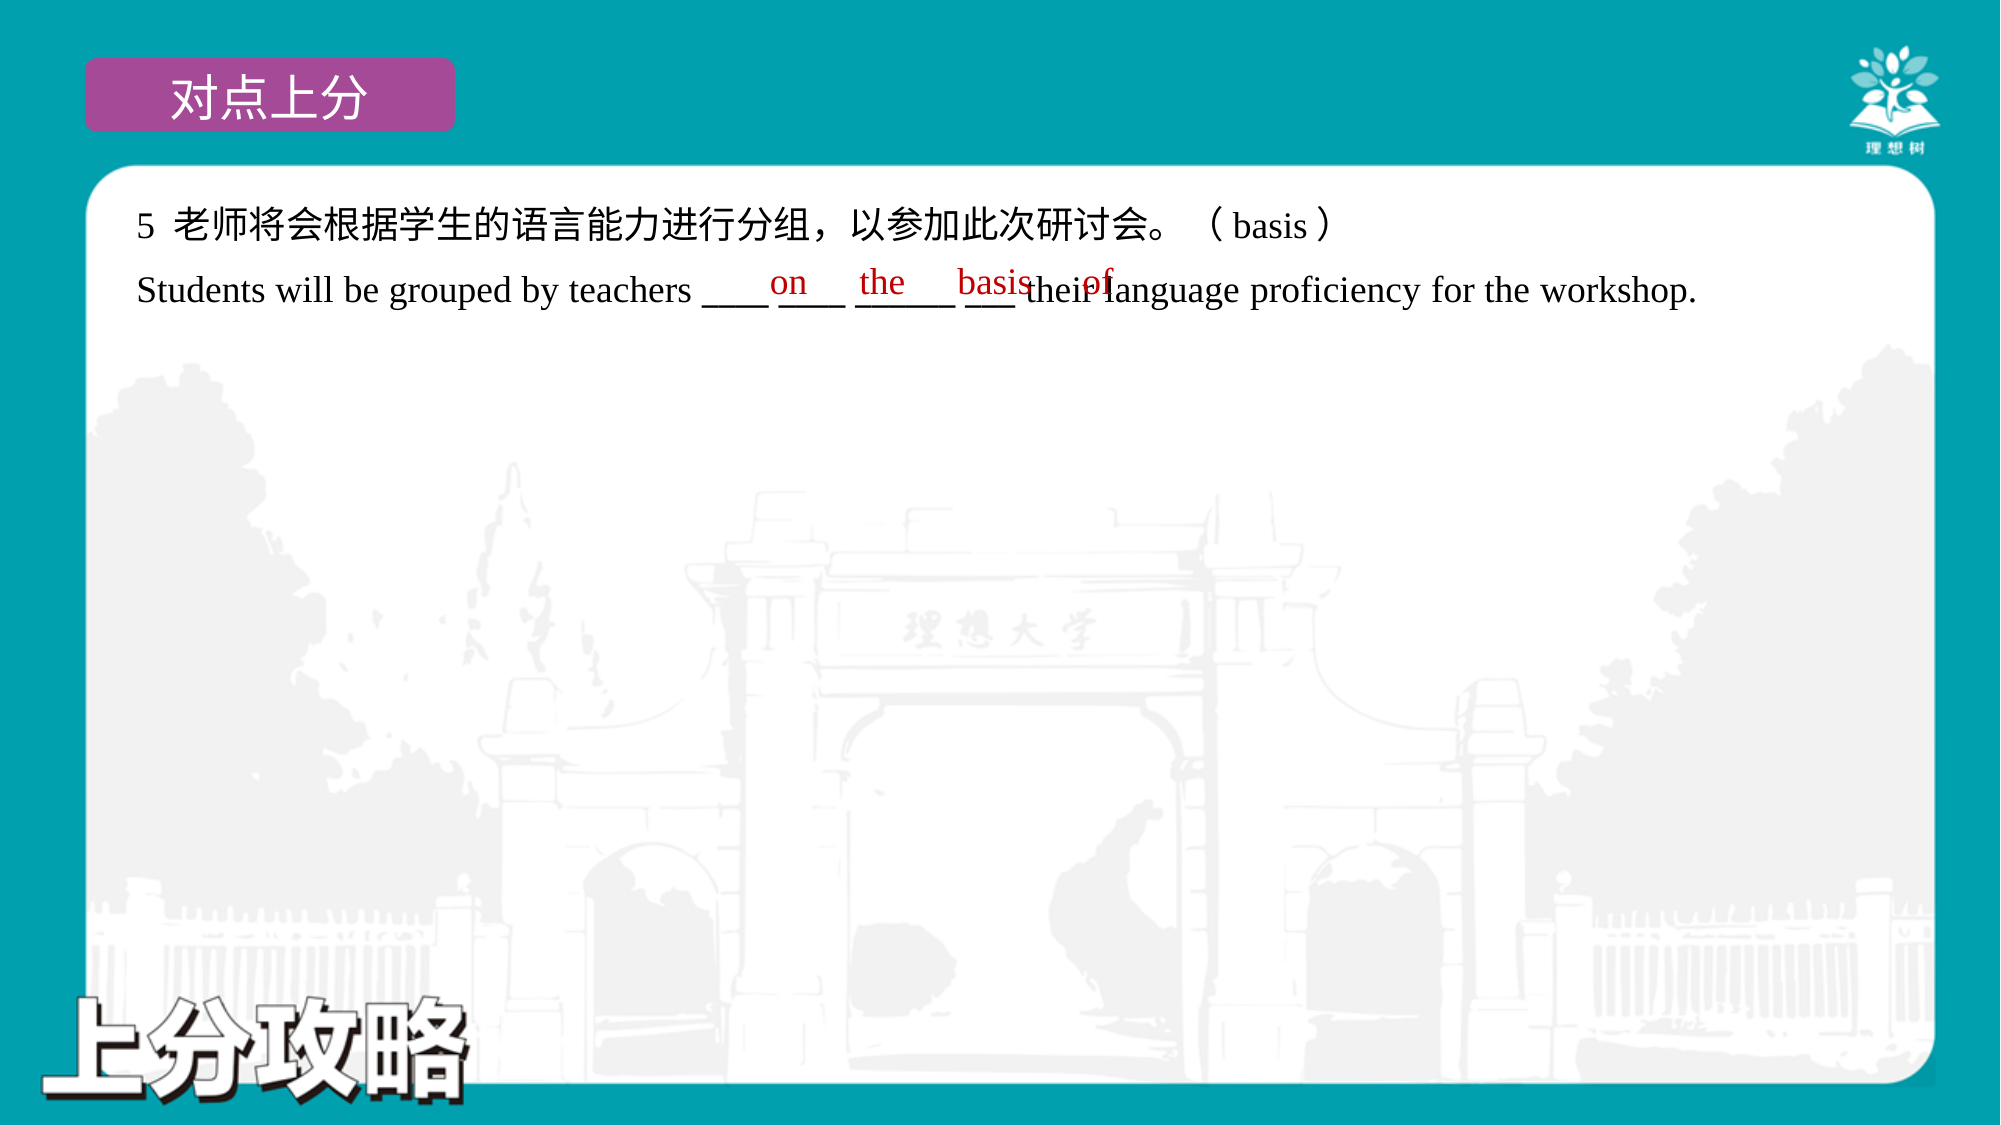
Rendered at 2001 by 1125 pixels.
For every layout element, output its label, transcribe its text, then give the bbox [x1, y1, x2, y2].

picture [0, 0, 2000, 1125]
text_box 5 老师将会根据学生的语言能力进行分组，以参加此次研讨会。（basis） Students will be grouped by teachers ____ ____ ______ ___ their language proficiency for the workshop. [136, 177, 1865, 304]
text_box of [1068, 237, 1128, 296]
text_box on [756, 237, 821, 296]
text_box basis [943, 237, 1046, 296]
text_box the [845, 237, 919, 296]
